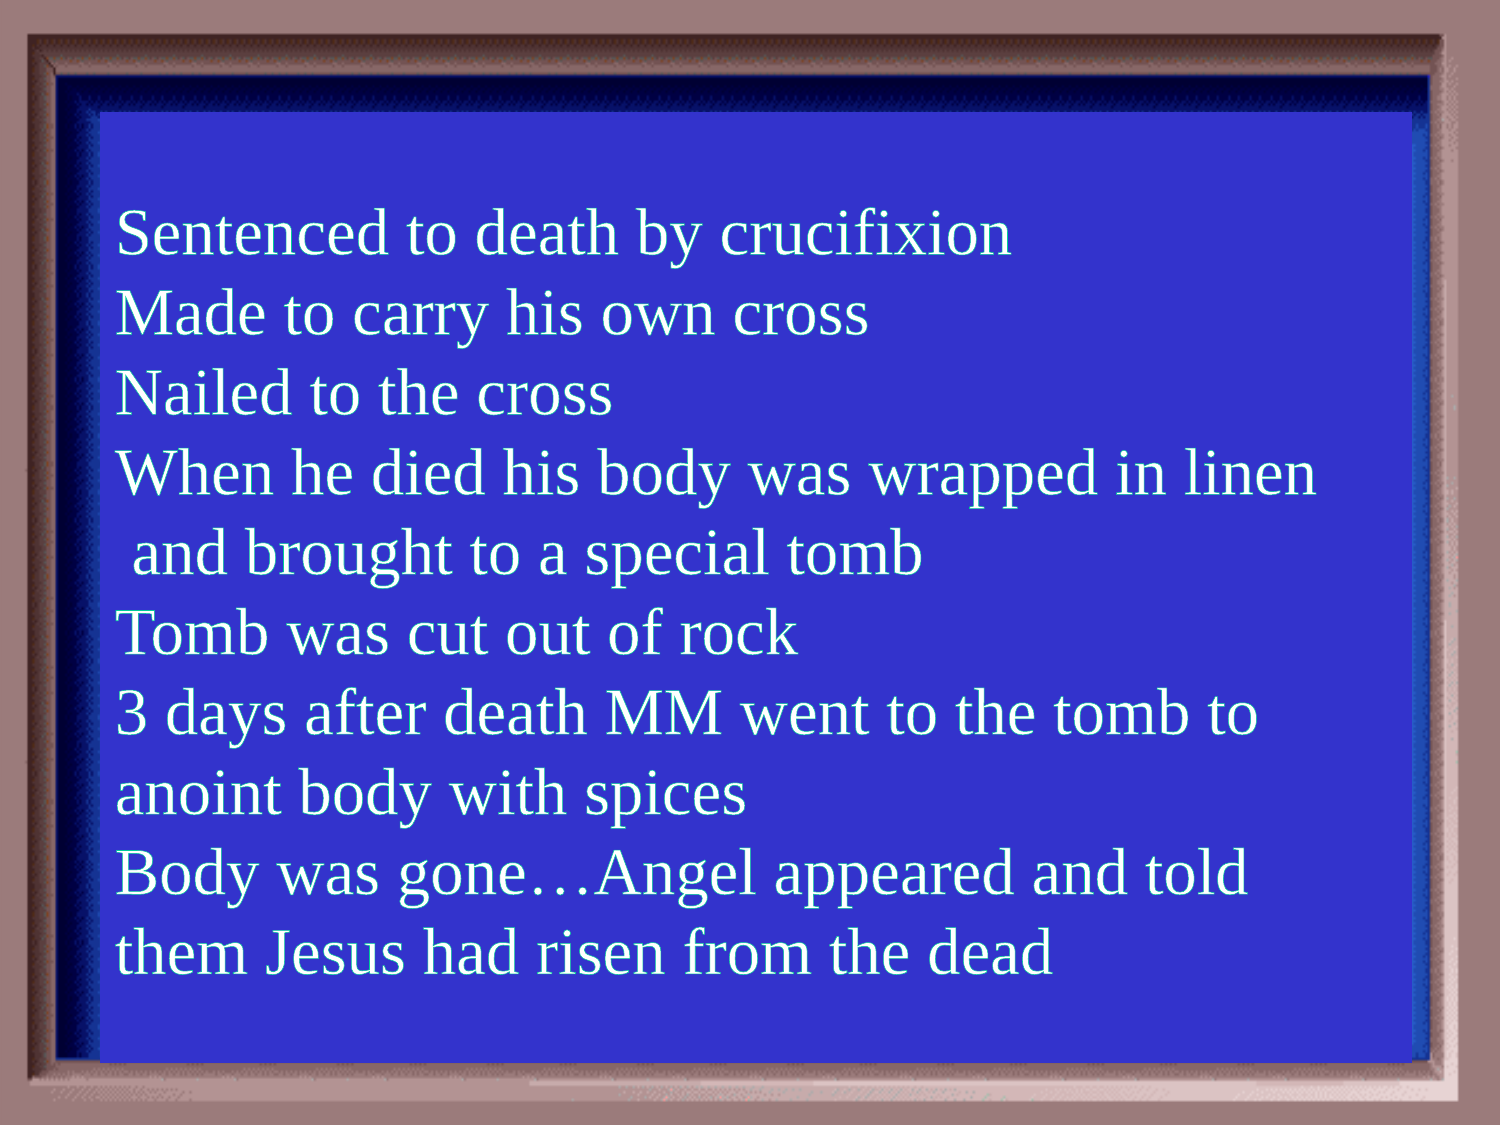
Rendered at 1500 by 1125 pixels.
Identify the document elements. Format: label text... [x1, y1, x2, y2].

text_box Sentenced to death by crucifixion Made to carry his own cross Nailed to the cross When he died his body was wrapped in linen and brought to a special tomb Tomb was cut out of rock 3 days after death MM went to the tomb to anoint body with spices Body was gone…Angel appeared and told them Jesus had risen from the dead [99, 112, 1413, 1063]
picture [0, 0, 1500, 1125]
